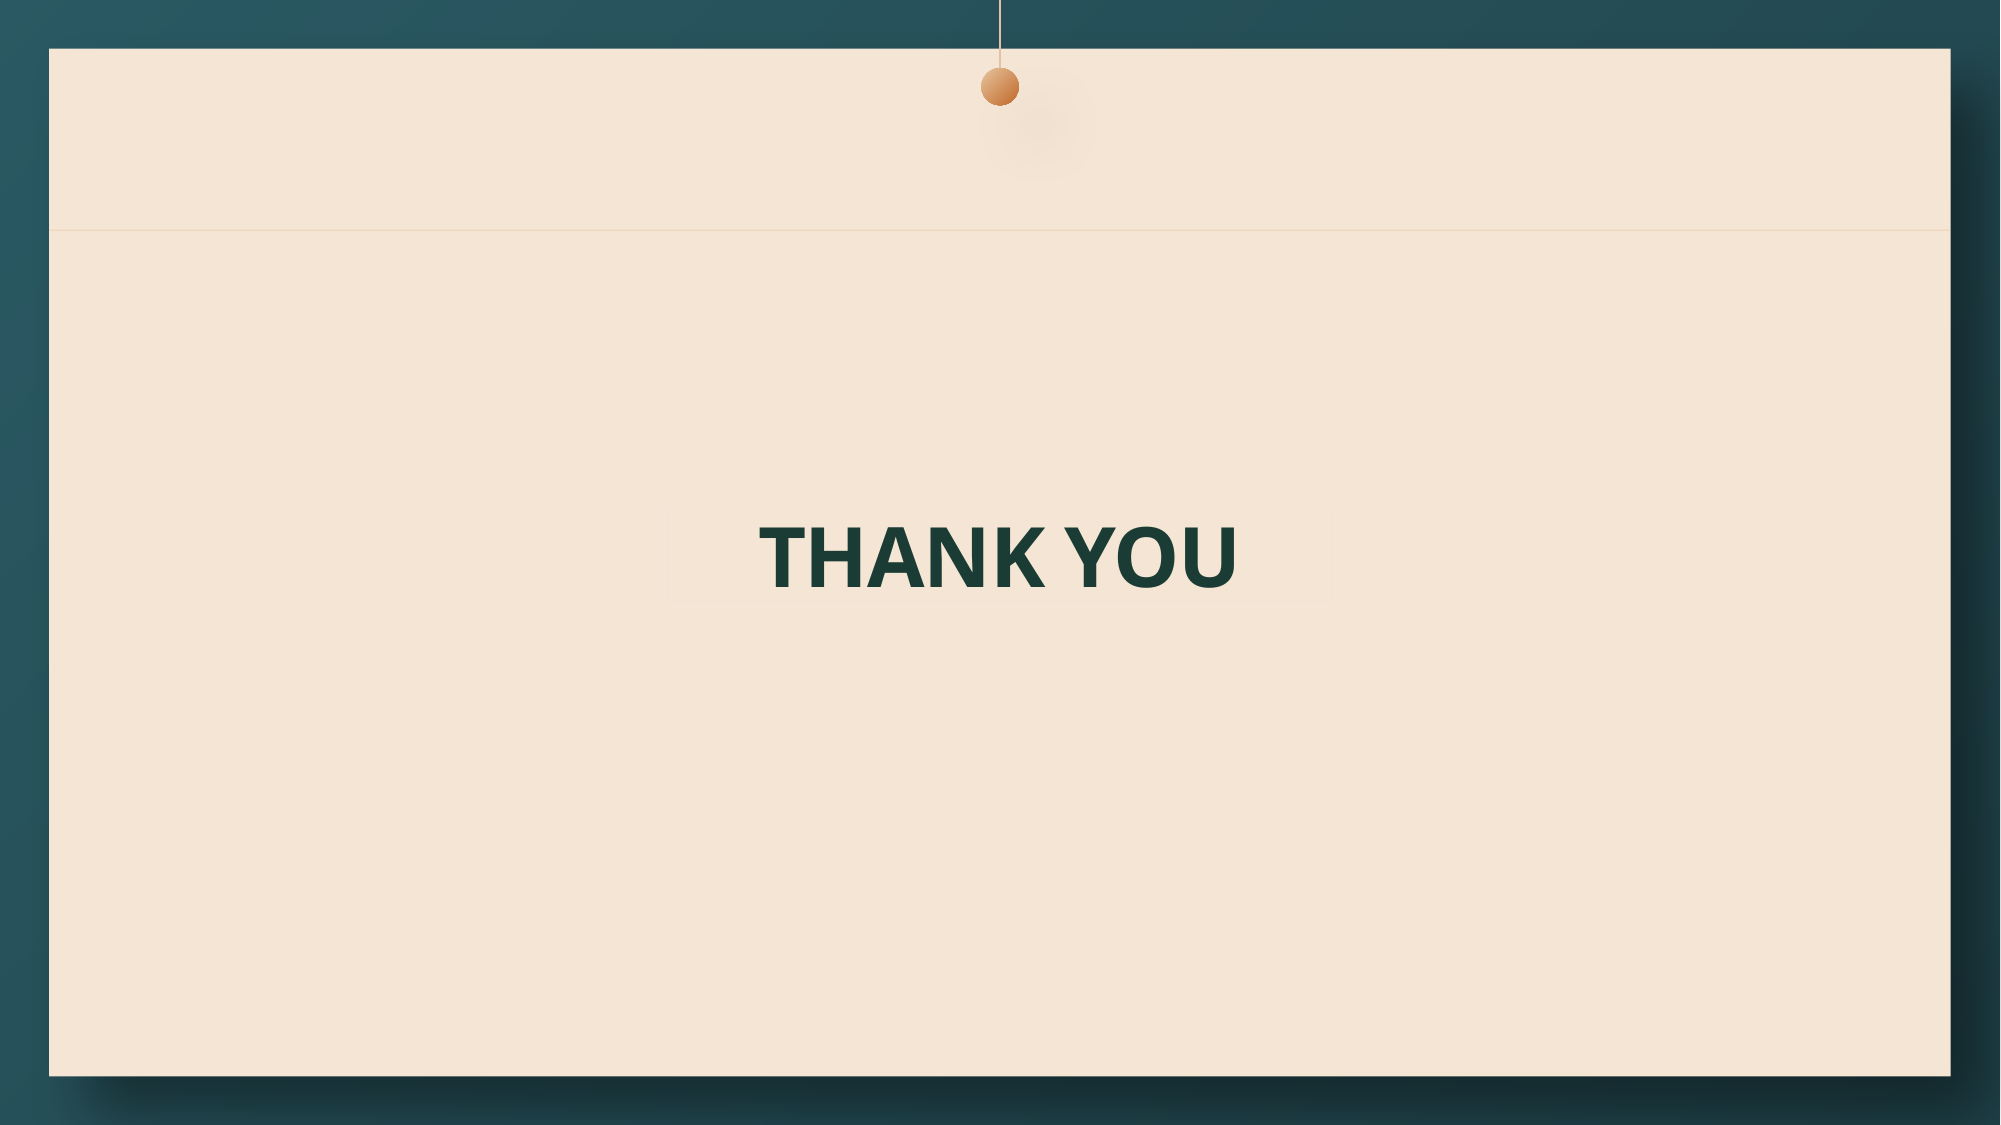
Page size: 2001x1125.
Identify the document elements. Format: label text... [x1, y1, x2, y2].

title THANK YOU [667, 507, 1333, 601]
